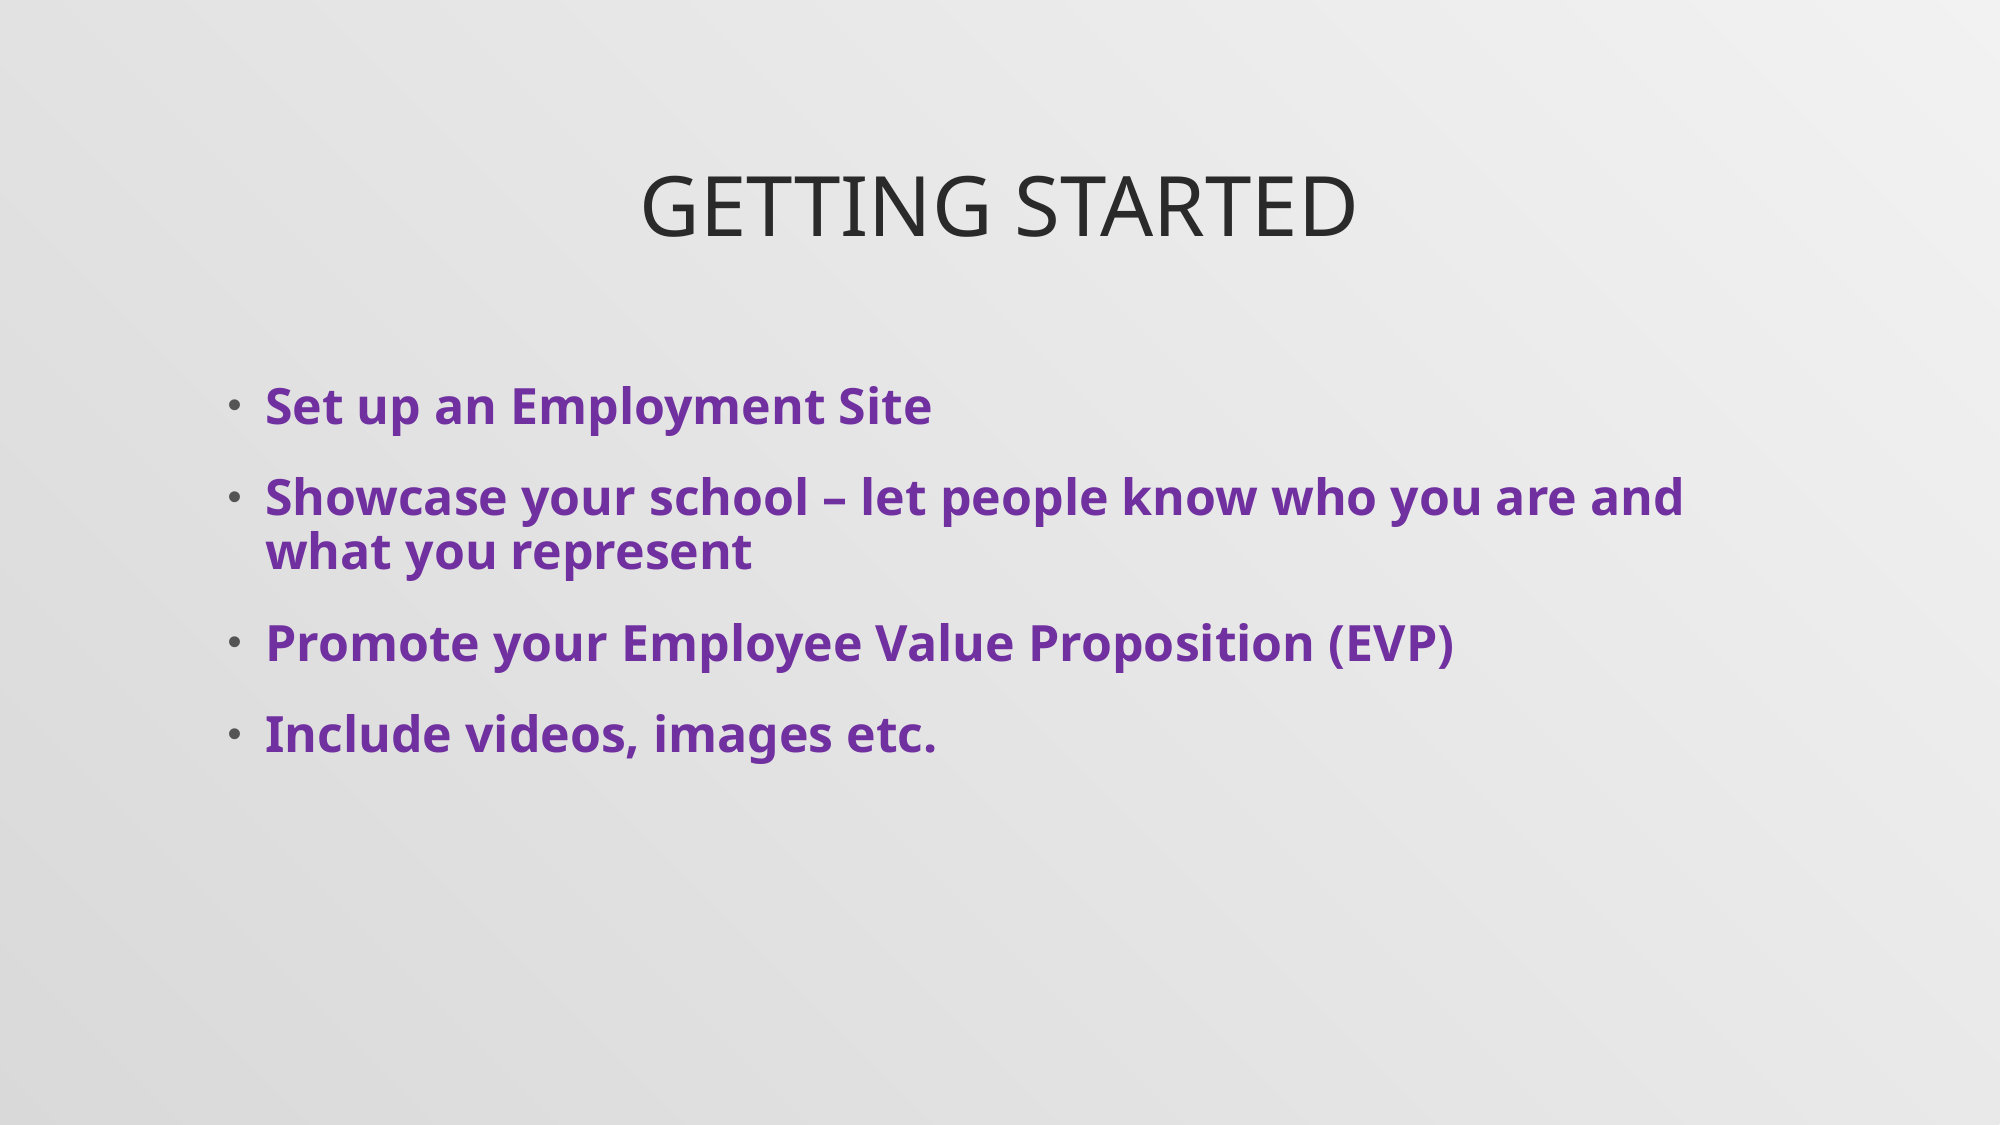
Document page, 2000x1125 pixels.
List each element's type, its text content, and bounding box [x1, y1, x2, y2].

title GETTING STARTED [199, 45, 1800, 263]
list Set up an Employment Site Showcase your school – let people know who you are and what you represent Promote your Employee Value Proposition (EVP) Include videos, images etc. [205, 373, 1806, 1086]
